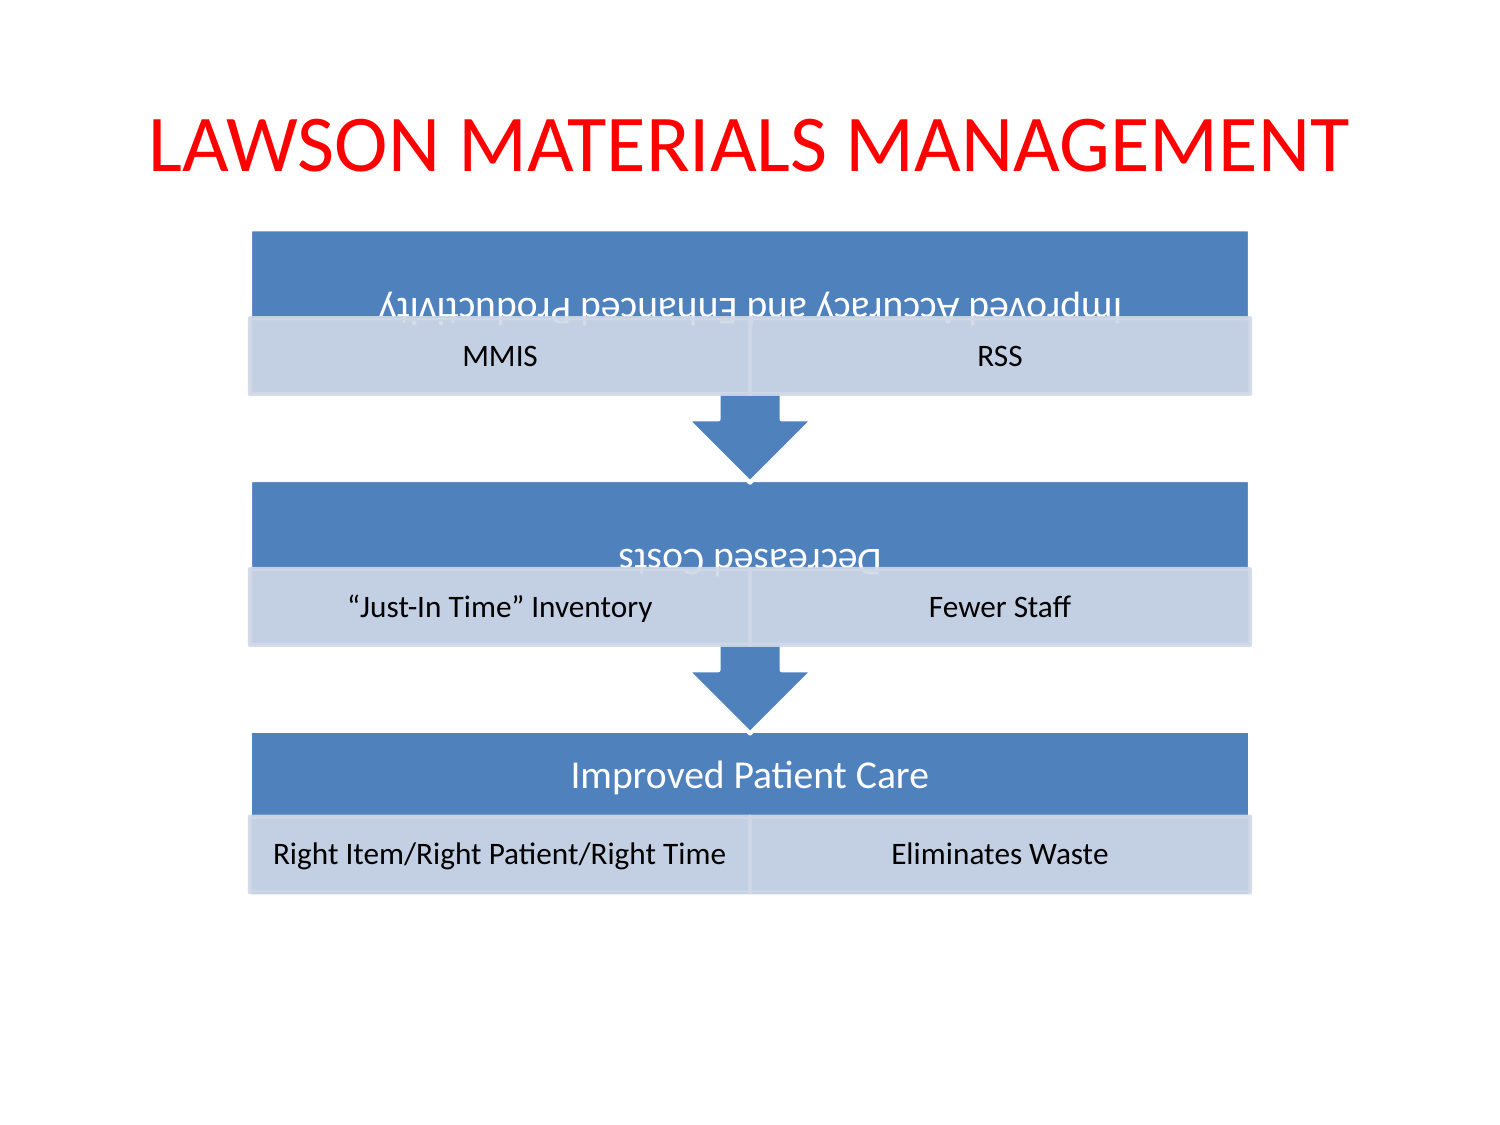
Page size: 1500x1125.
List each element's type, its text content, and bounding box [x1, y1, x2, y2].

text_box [249, 228, 1251, 897]
title LAWSON MATERIALS MANAGEMENT [75, 45, 1425, 233]
